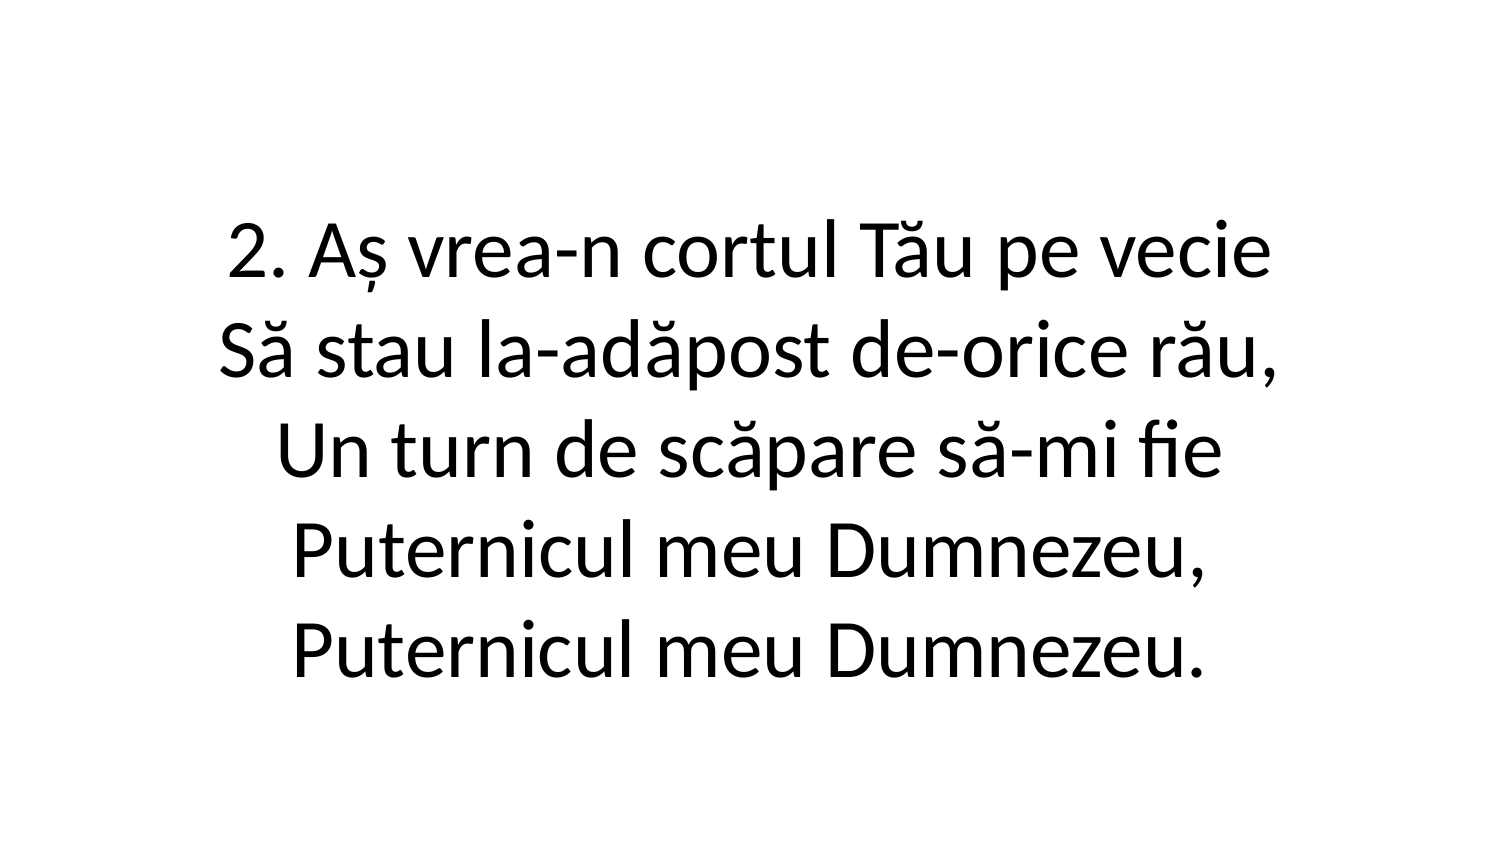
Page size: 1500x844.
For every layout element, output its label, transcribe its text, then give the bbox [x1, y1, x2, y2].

text_box 2. Aș vrea-n cortul Tău pe vecie Să stau la-adăpost de-orice rău, Un turn de scăpare să-mi fie Puternicul meu Dumnezeu, Puternicul meu Dumnezeu. [203, 142, 1297, 702]
